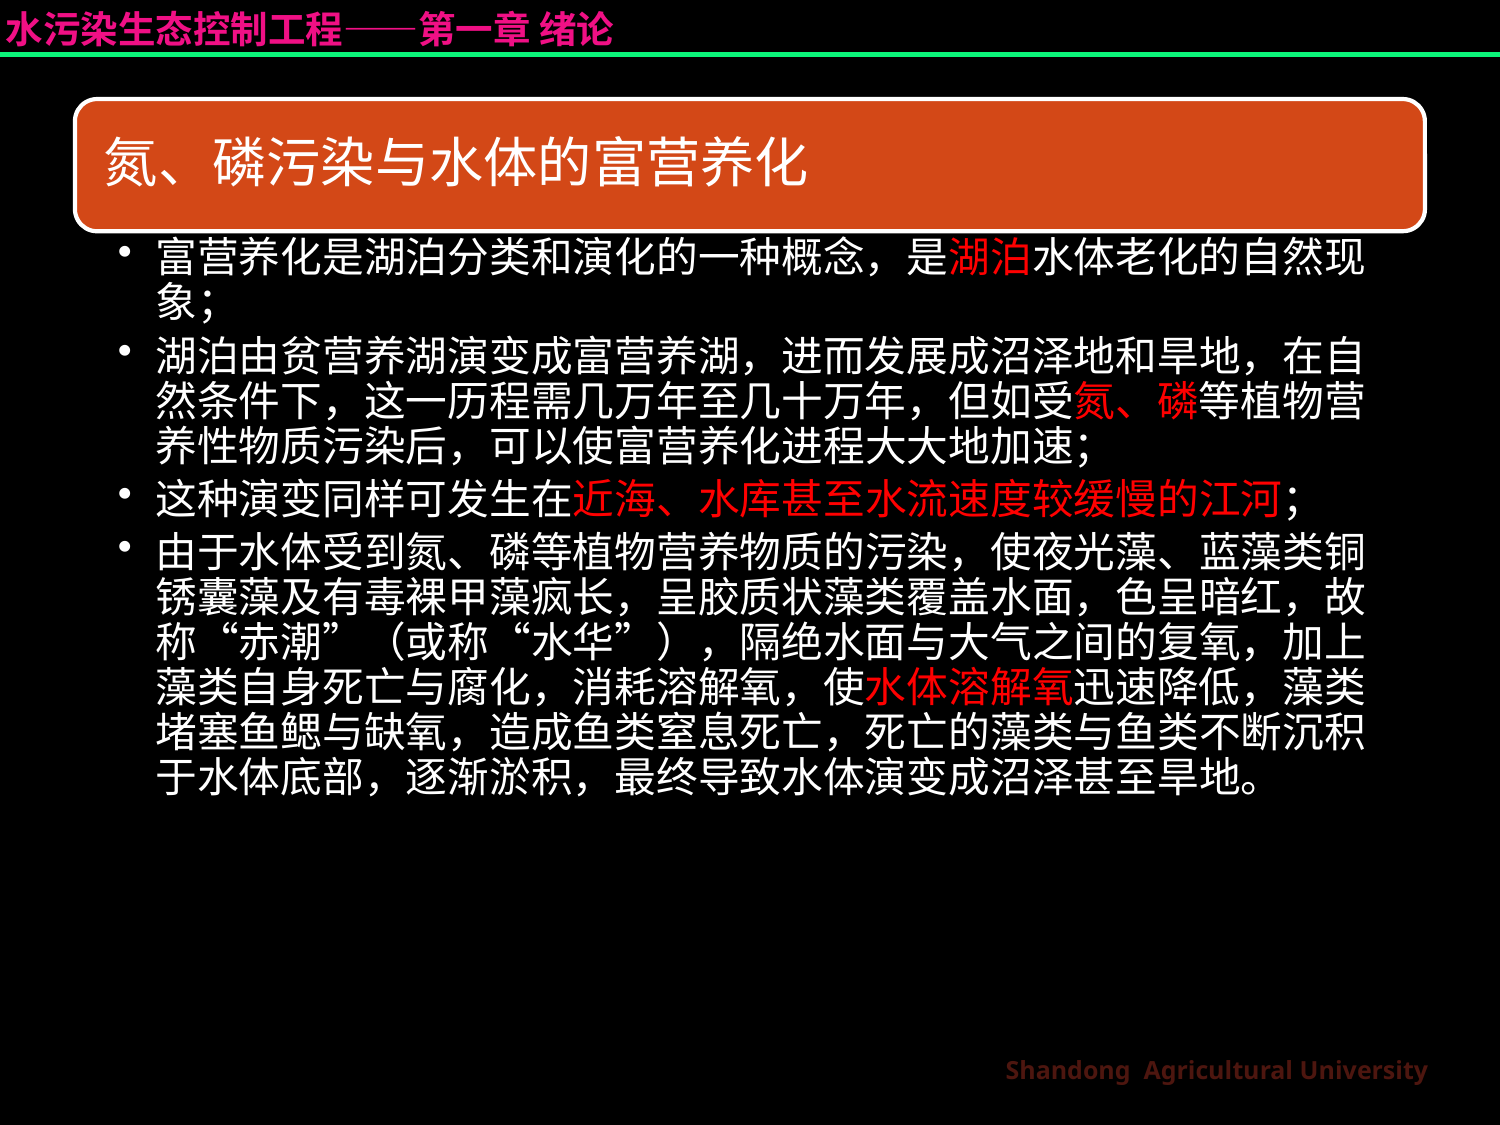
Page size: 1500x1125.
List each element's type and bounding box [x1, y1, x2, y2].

list [74, 93, 1426, 1067]
